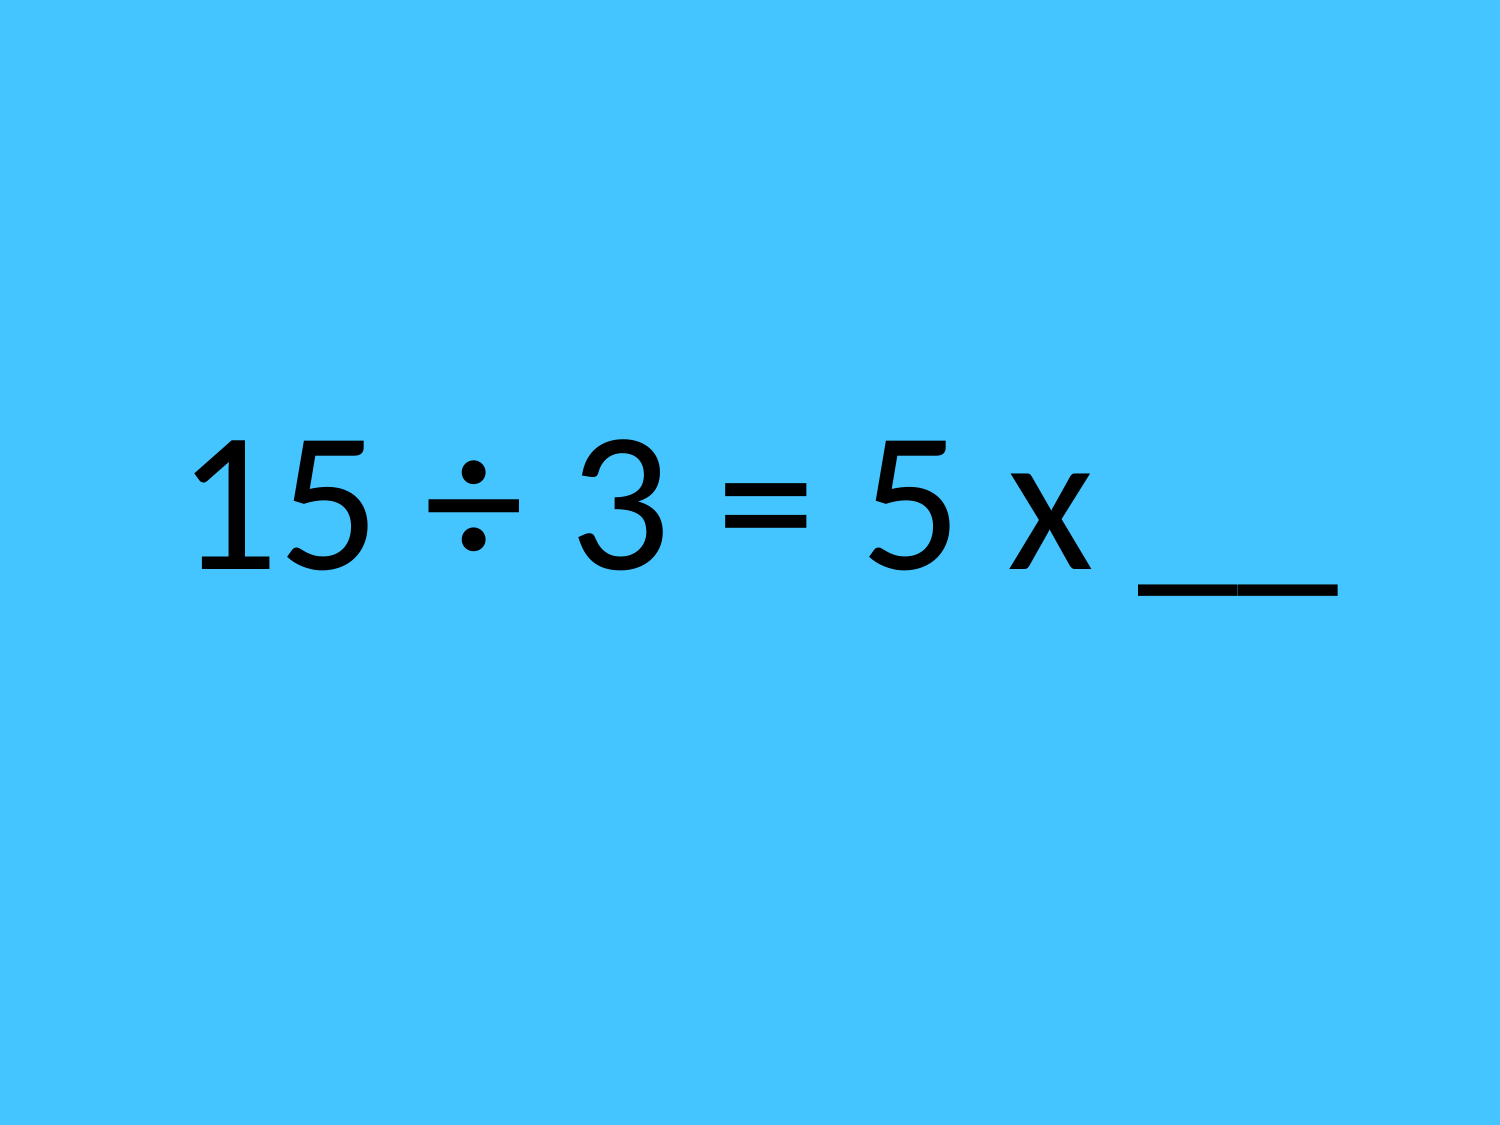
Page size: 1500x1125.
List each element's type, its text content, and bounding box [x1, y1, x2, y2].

text_box 15 ÷ 3 = 5 x __ [162, 362, 1425, 618]
